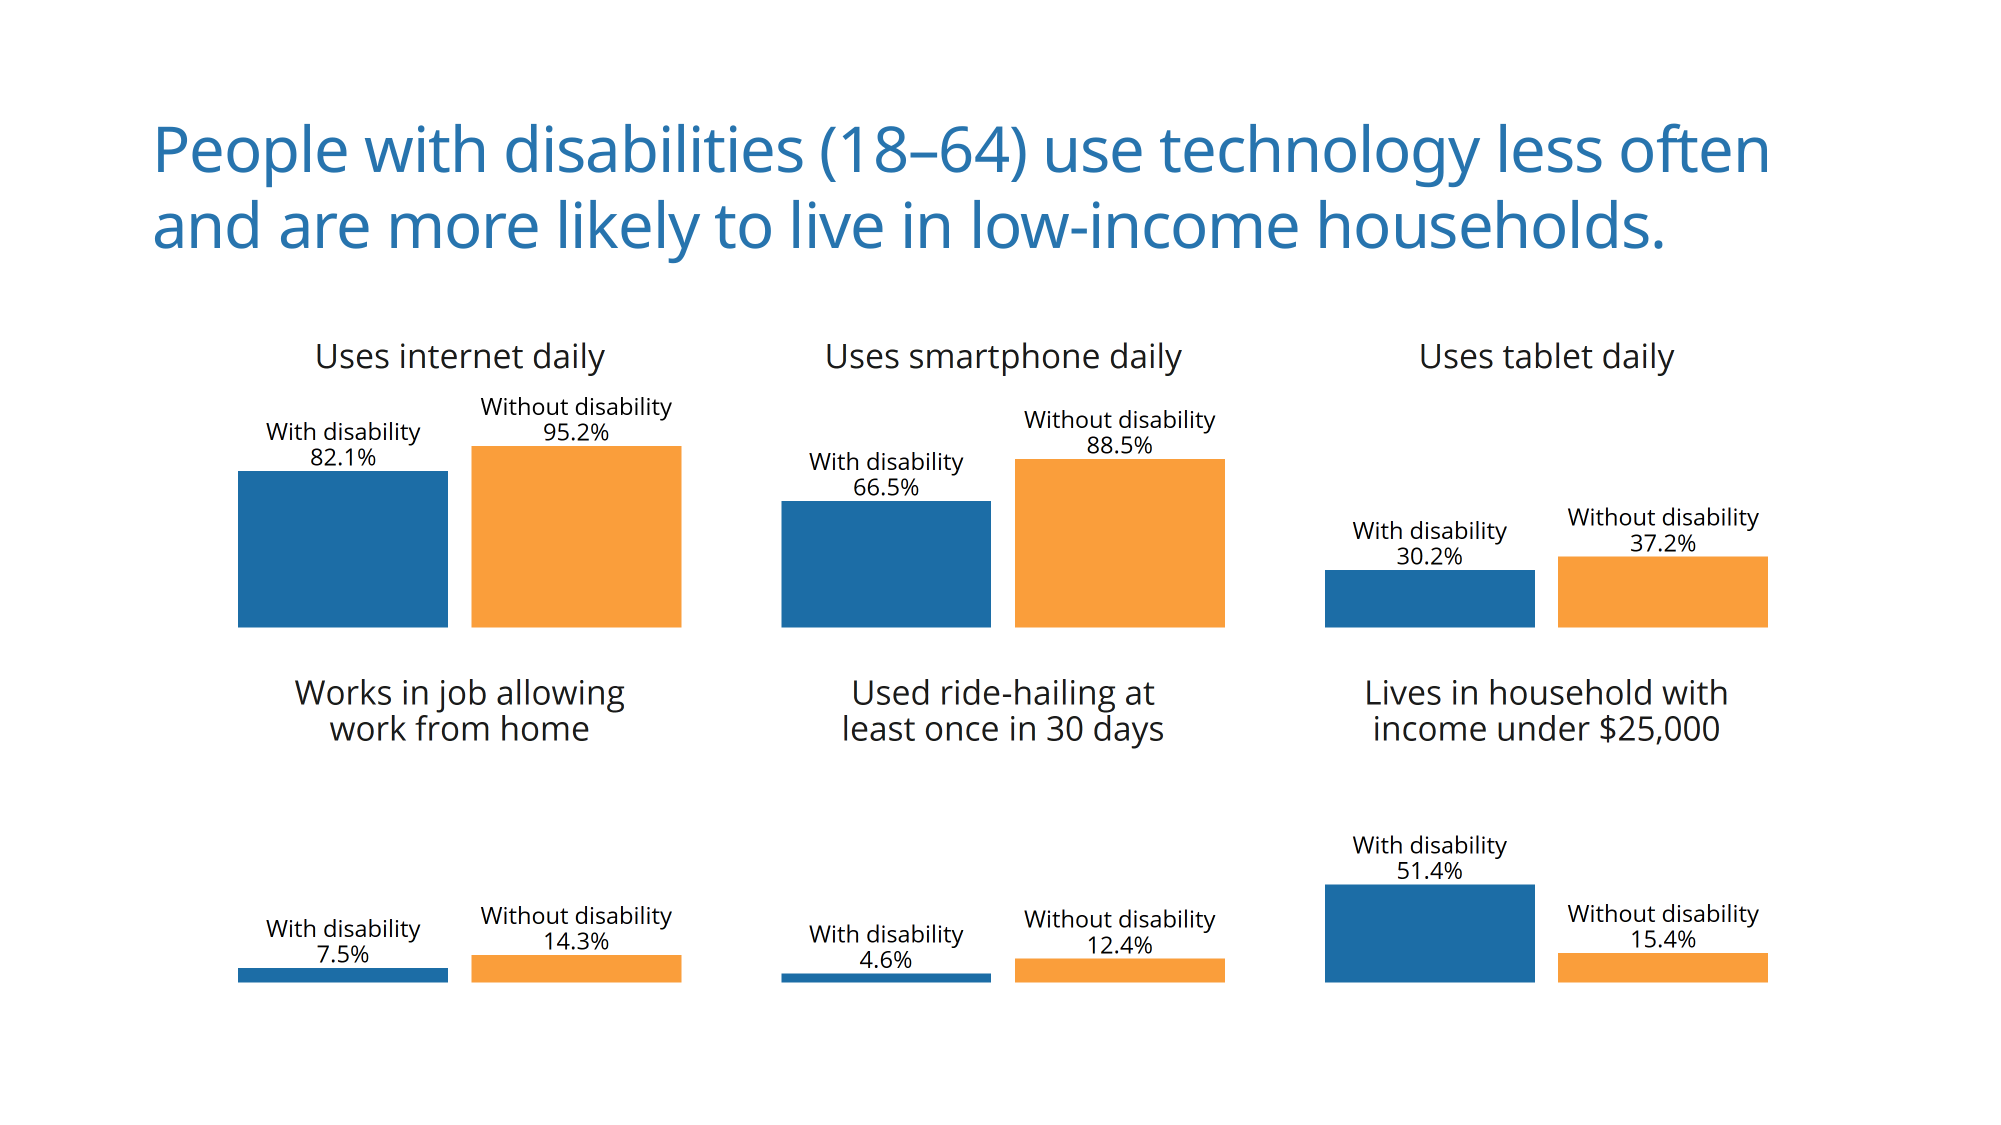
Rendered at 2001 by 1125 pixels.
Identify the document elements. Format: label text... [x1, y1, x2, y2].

title People with disabilities (18–64) use technology less often and are more likely to live in low-income households. [137, 100, 1863, 271]
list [137, 299, 1863, 1014]
